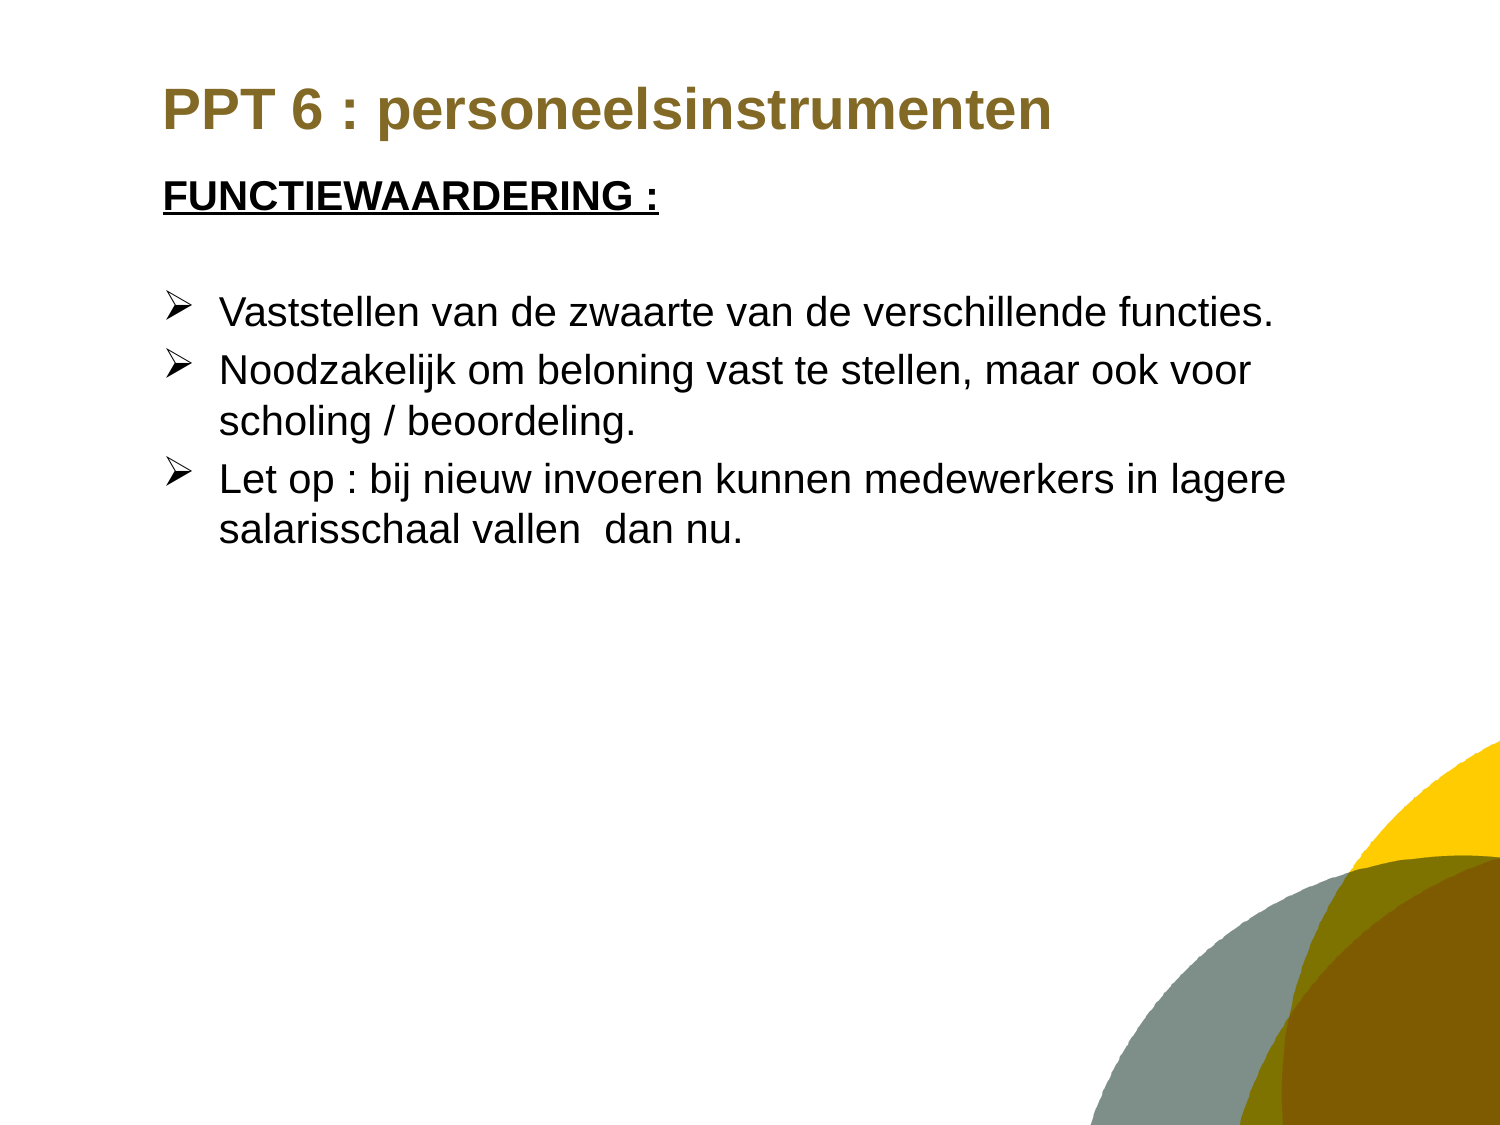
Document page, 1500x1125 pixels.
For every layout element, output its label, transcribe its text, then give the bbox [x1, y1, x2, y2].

title PPT 6 : personeelsinstrumenten [147, 54, 1414, 149]
picture [66, 727, 1500, 1125]
list FUNCTIEWAARDERING : Vaststellen van de zwaarte van de verschillende functies. Noodzakelijk om beloning vast te stellen, maar ook voor scholing / beoordeling. Let op : bij nieuw invoeren kunnen medewerkers in lagere salarisschaal vallen dan nu. [147, 160, 1414, 994]
